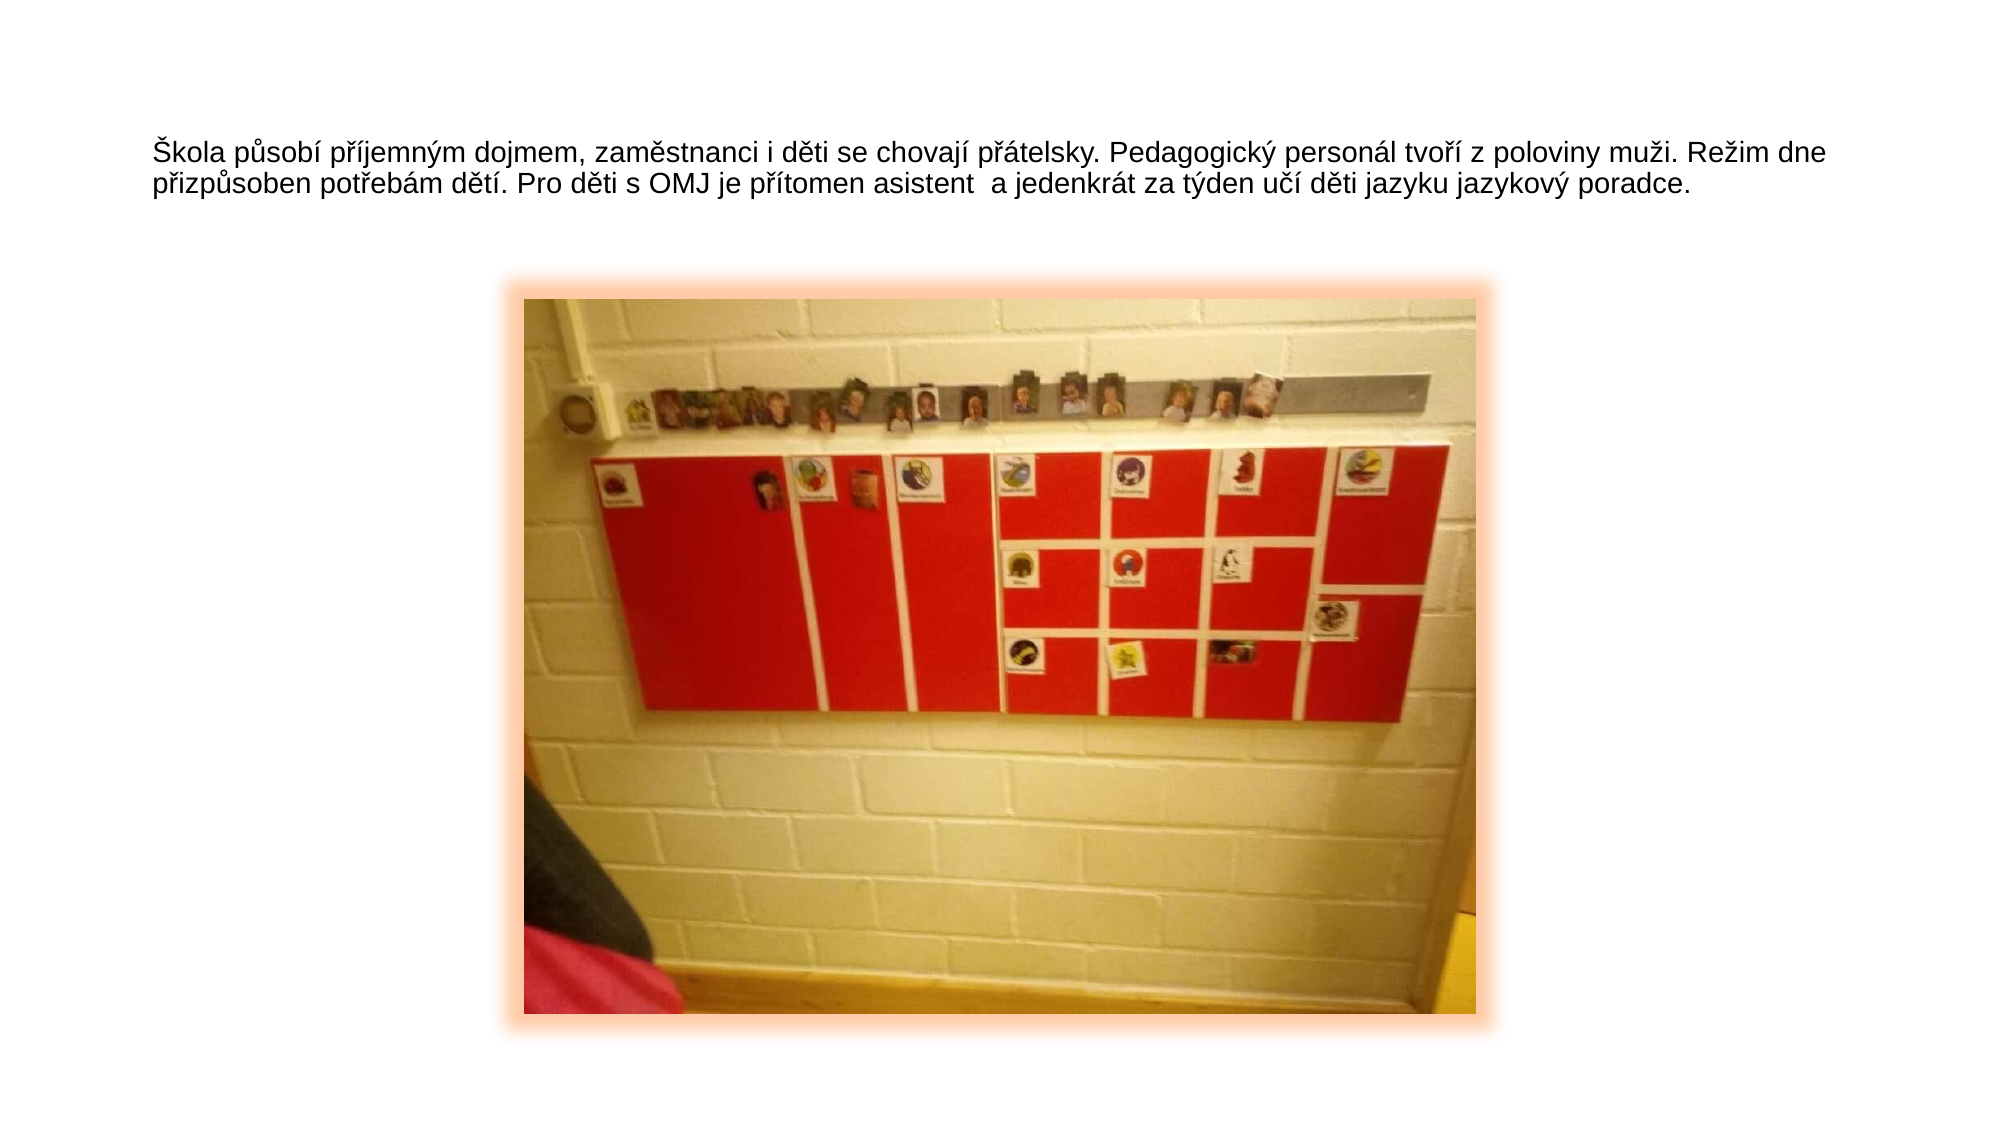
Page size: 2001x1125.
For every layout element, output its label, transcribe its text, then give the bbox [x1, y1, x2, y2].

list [524, 299, 1476, 1014]
title Škola působí příjemným dojmem, zaměstnanci i děti se chovají přátelsky. Pedagogický personál tvoří z poloviny muži. Režim dne přizpůsoben potřebám dětí. Pro děti s OMJ je přítomen asistent a jedenkrát za týden učí děti jazyku jazykový poradce. [137, 59, 1863, 278]
